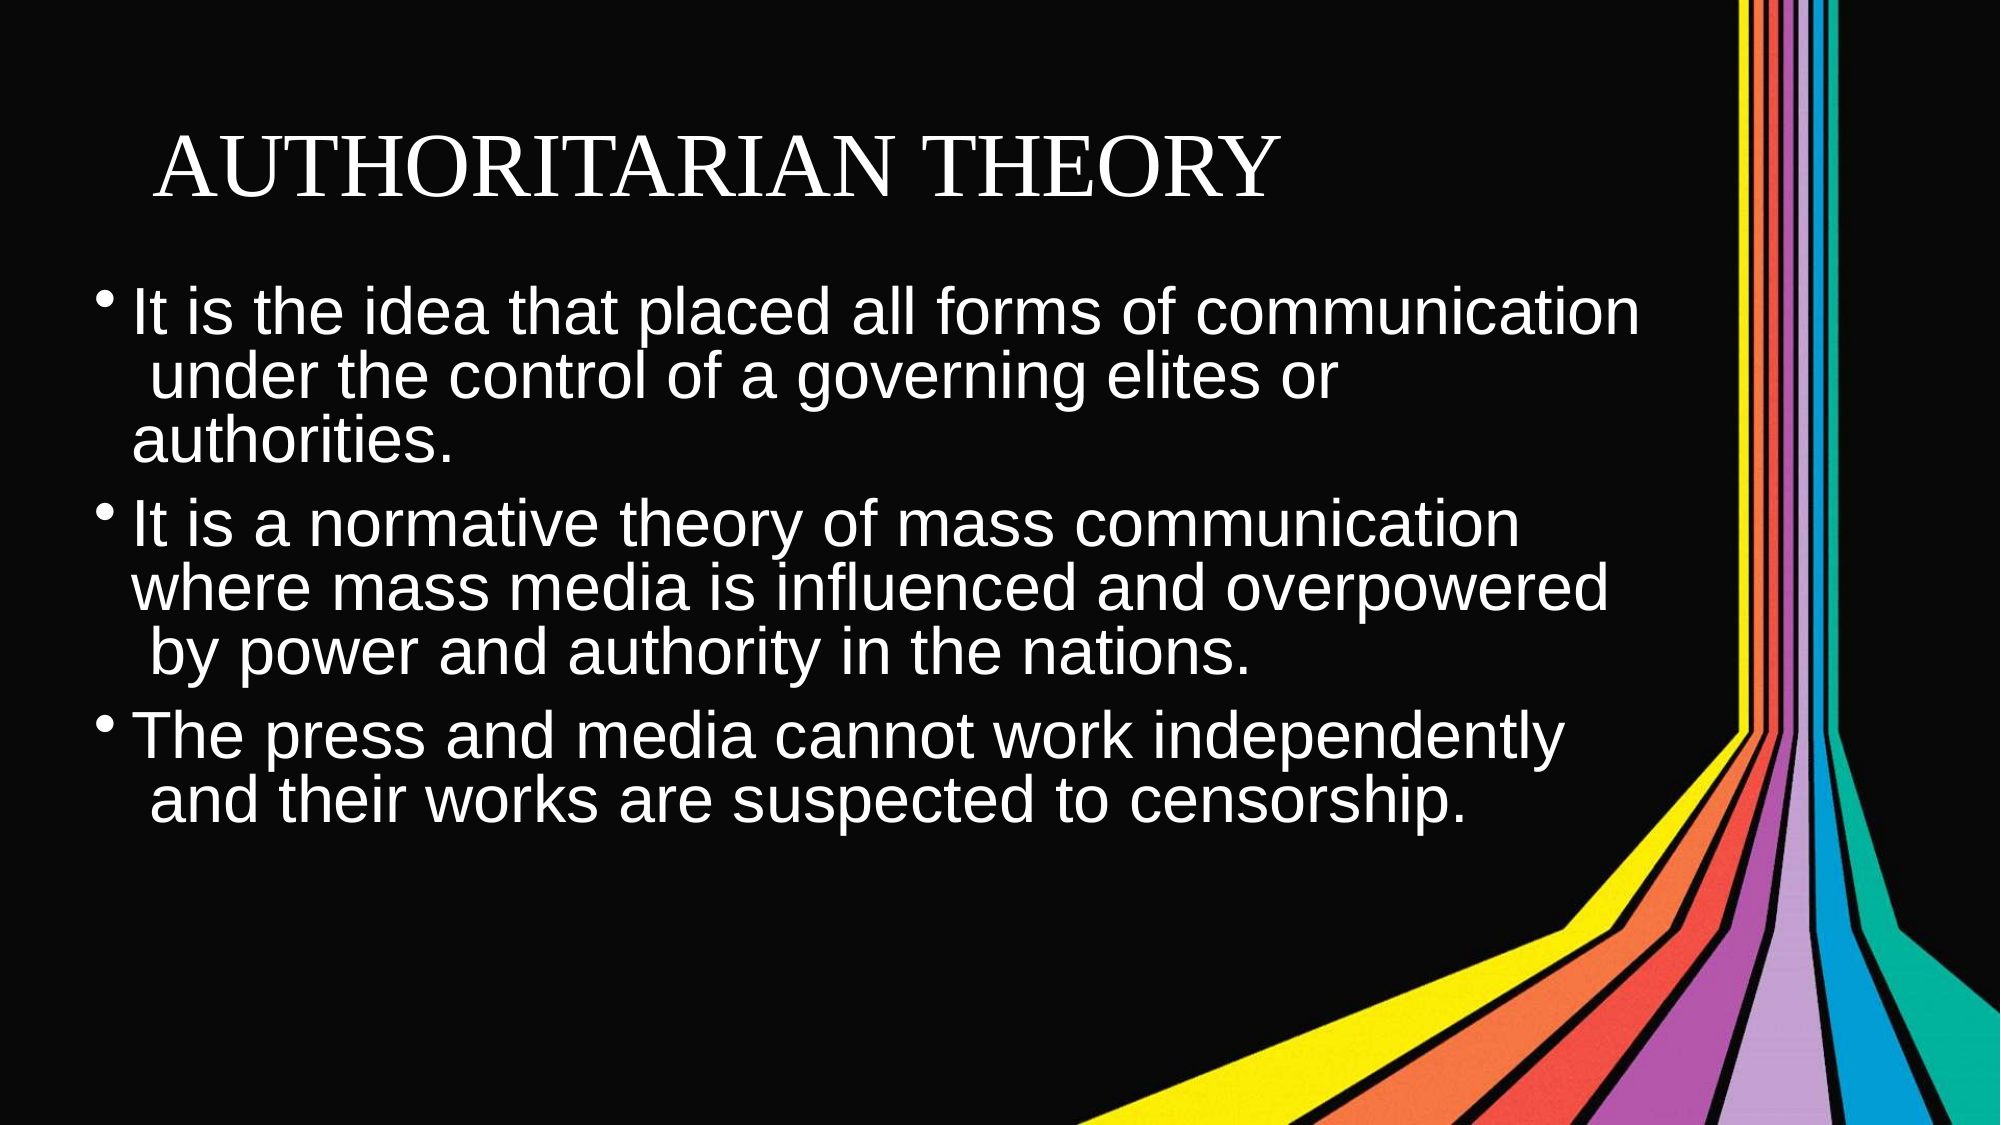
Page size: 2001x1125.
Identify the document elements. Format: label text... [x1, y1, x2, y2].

text_box It is the idea that placed all forms of communication under the control of a governing elites or authorities. It is a normative theory of mass communication where mass media is influenced and overpowered by power and authority in the nations. The press and media cannot work independently and their works are suspected to censorship. [91, 264, 1647, 836]
title AUTHORITARIAN THEORY [150, 102, 1295, 264]
picture [0, 0, 1846, 1125]
picture [1822, 0, 2000, 1125]
